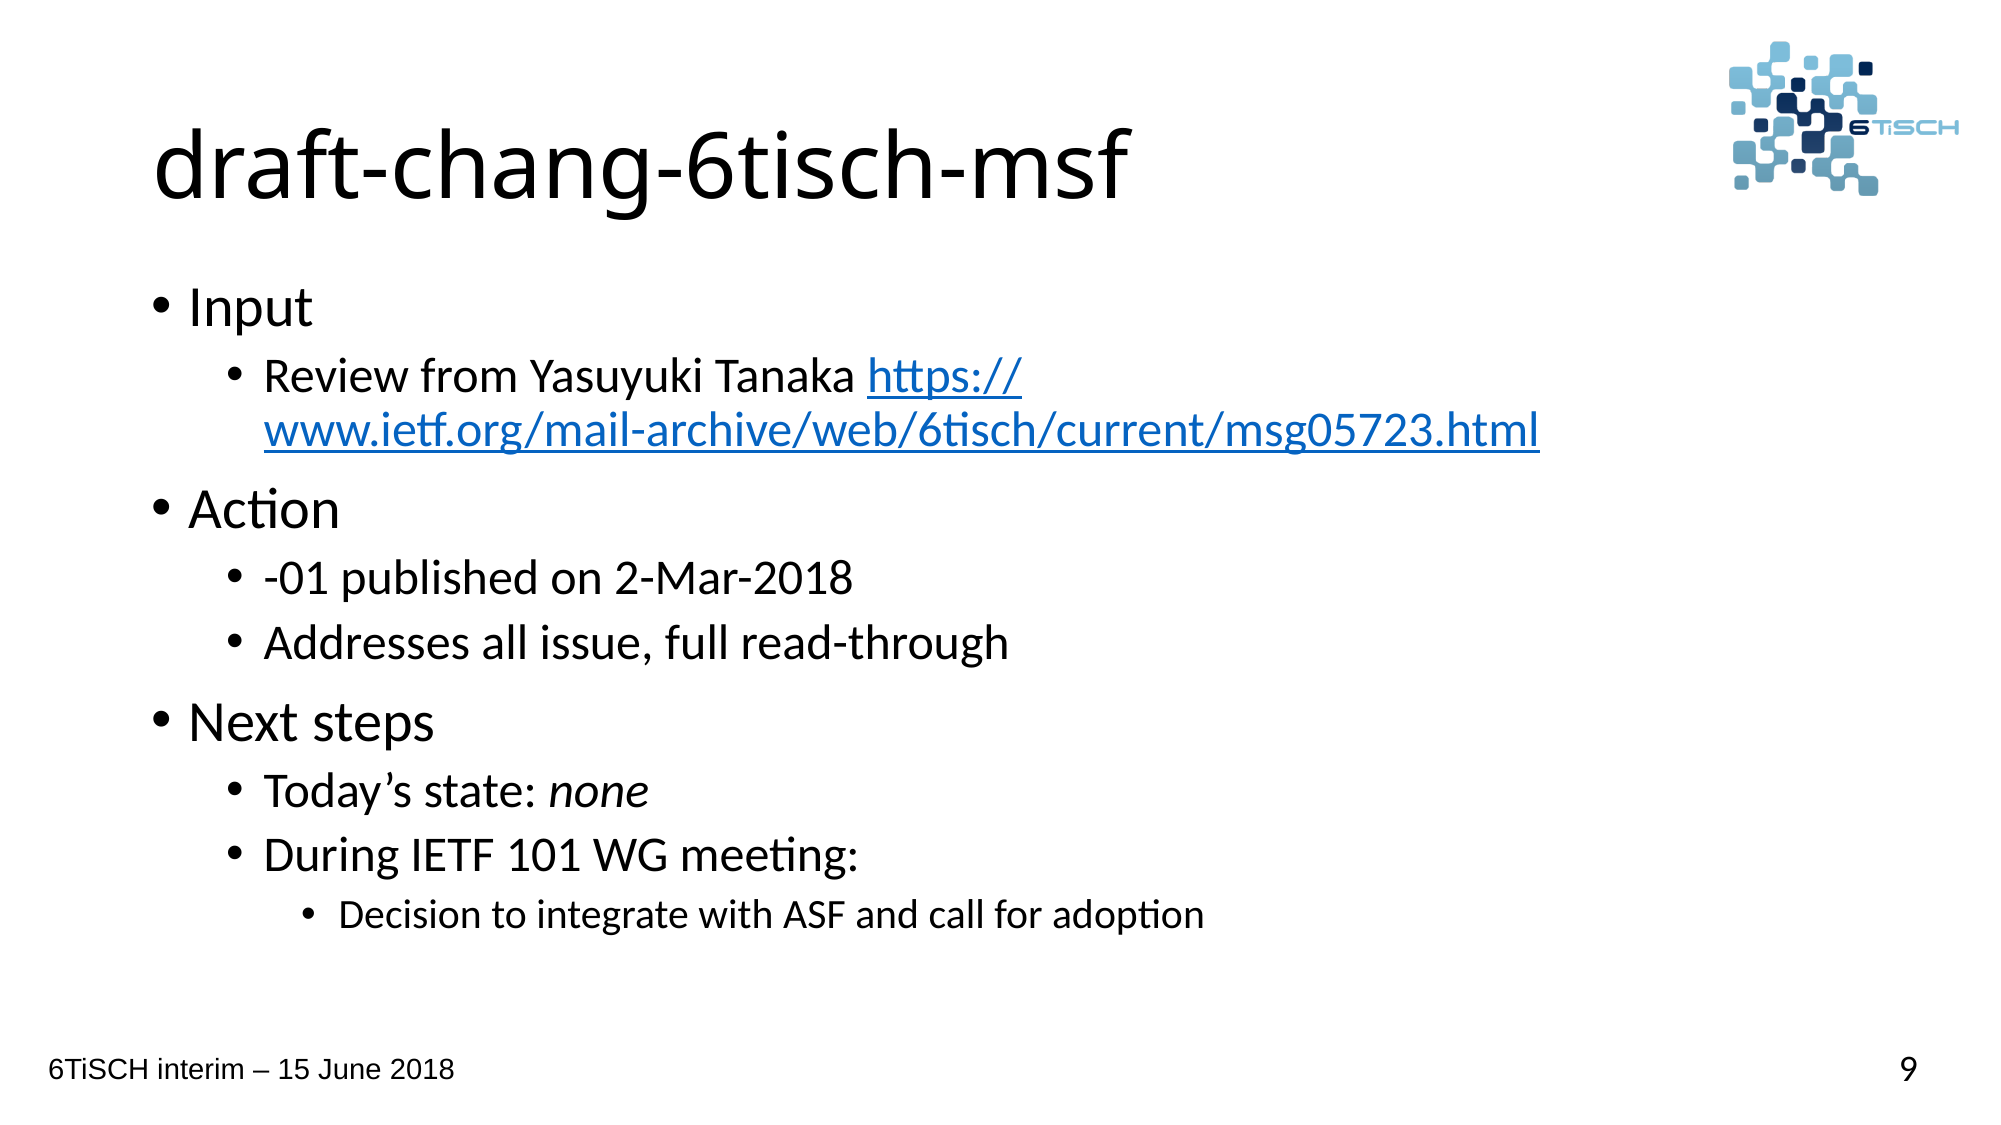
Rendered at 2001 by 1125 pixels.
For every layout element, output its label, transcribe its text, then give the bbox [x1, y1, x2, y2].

title draft-chang-6tisch-msf [137, 59, 1863, 278]
picture [1725, 37, 1963, 200]
list Input Review from Yasuyuki Tanaka https://www.ietf.org/mail-archive/web/6tisch/current/msg05723.html Action -01 published on 2-Mar-2018 Addresses all issue, full read-through Next steps Today’s state: none During IETF 101 WG meeting: Decision to integrate with ASF and call for adoption [136, 268, 1862, 983]
slide_number 9 [1482, 1036, 1933, 1097]
